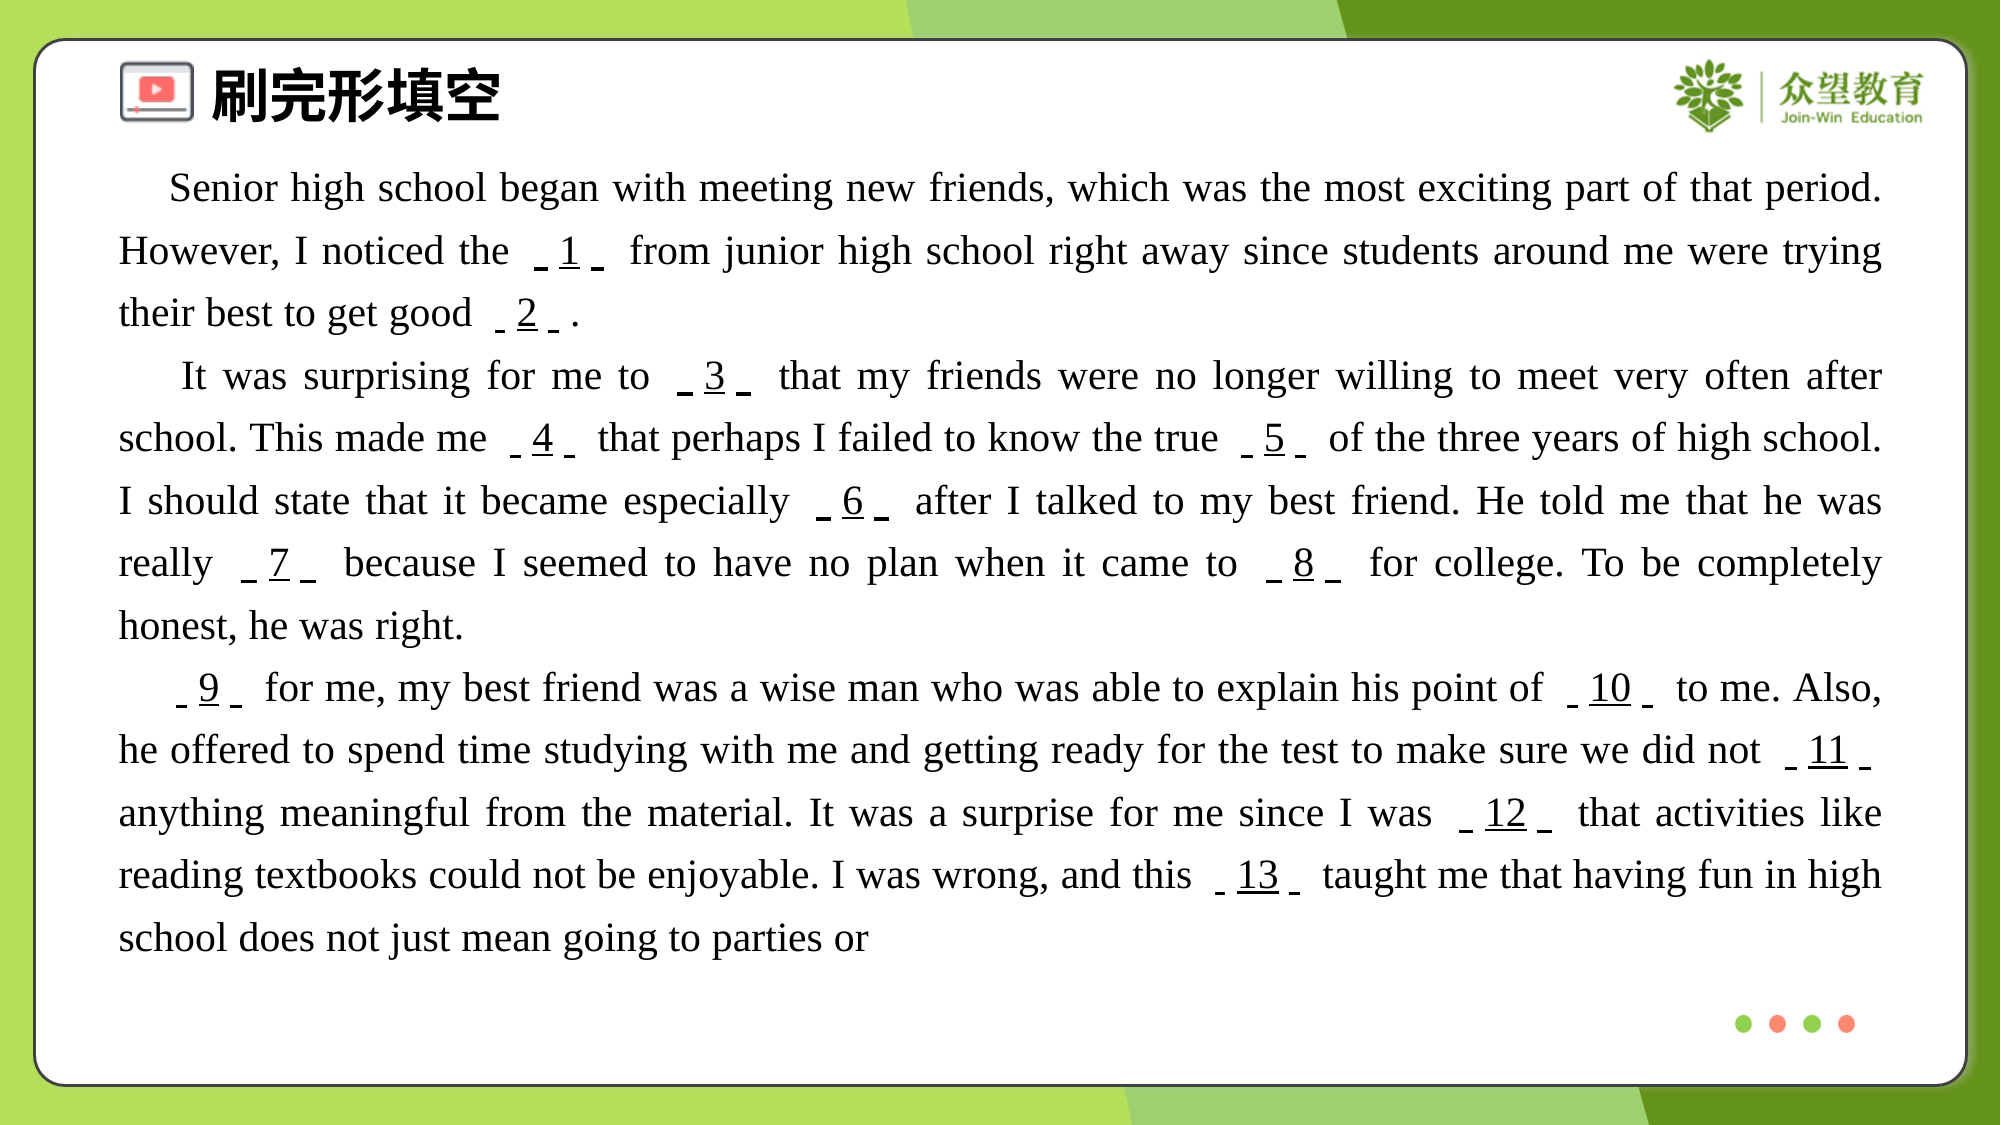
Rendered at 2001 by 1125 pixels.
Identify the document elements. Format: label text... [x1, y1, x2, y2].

picture [0, 0, 2000, 1125]
text_box Senior high school began with meeting new friends, which was the most exciting part of that period. However, I noticed the . .1. . from junior high school right away since students around me were trying their best to get good . .2. .. It was surprising for me to . .3. . that my friends were no longer willing to meet very often after school. This made me . .4. . that perhaps I failed to know the true . .5. . of the three years of high school. I should state that it became especially . .6. . after I talked to my best friend. He told me that he was really . .7. . because I seemed to have no plan when it came to . .8. . for college. To be completely honest, he was right. . .9. . for me, my best friend was a wise man who was able to explain his point of . .10. . to me. Also, he offered to spend time studying with me and getting ready for the test to make sure we did not . .11. . anything meaningful from the material. It was a surprise for me since I was . .12. . that activities like reading textbooks could not be enjoyable. I was wrong, and this . .13. . taught me that having fun in high school does not just mean going to parties or [118, 147, 1883, 961]
